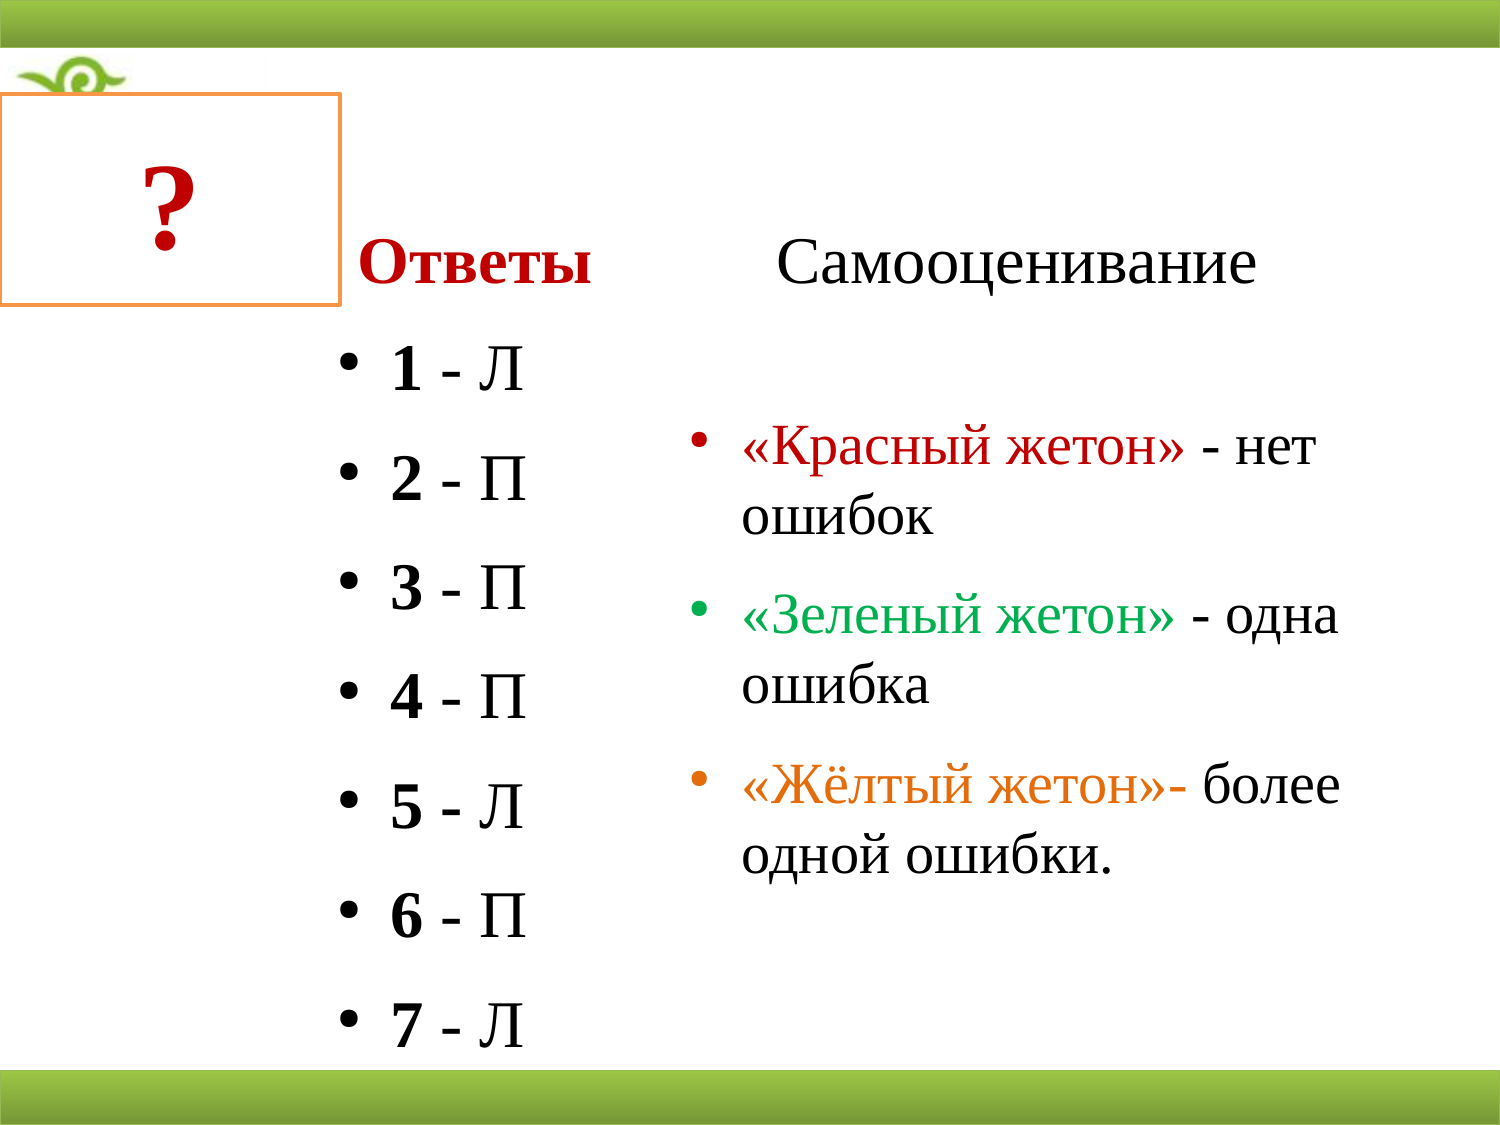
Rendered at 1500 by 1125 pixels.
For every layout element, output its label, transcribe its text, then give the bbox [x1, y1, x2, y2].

list Самооценивание [761, 199, 1425, 305]
picture [8, 54, 266, 92]
list Ответы [342, 199, 761, 305]
list 1 - Л 2 - П 3 - П 4 - П 5 - Л 6 - П 7 - Л [304, 316, 968, 965]
list «Красный жетон» - нет ошибок «Зеленый жетон» - одна ошибка «Жёлтый жетон»- более одной ошибки. [656, 398, 1425, 1005]
title ? [0, 92, 342, 307]
